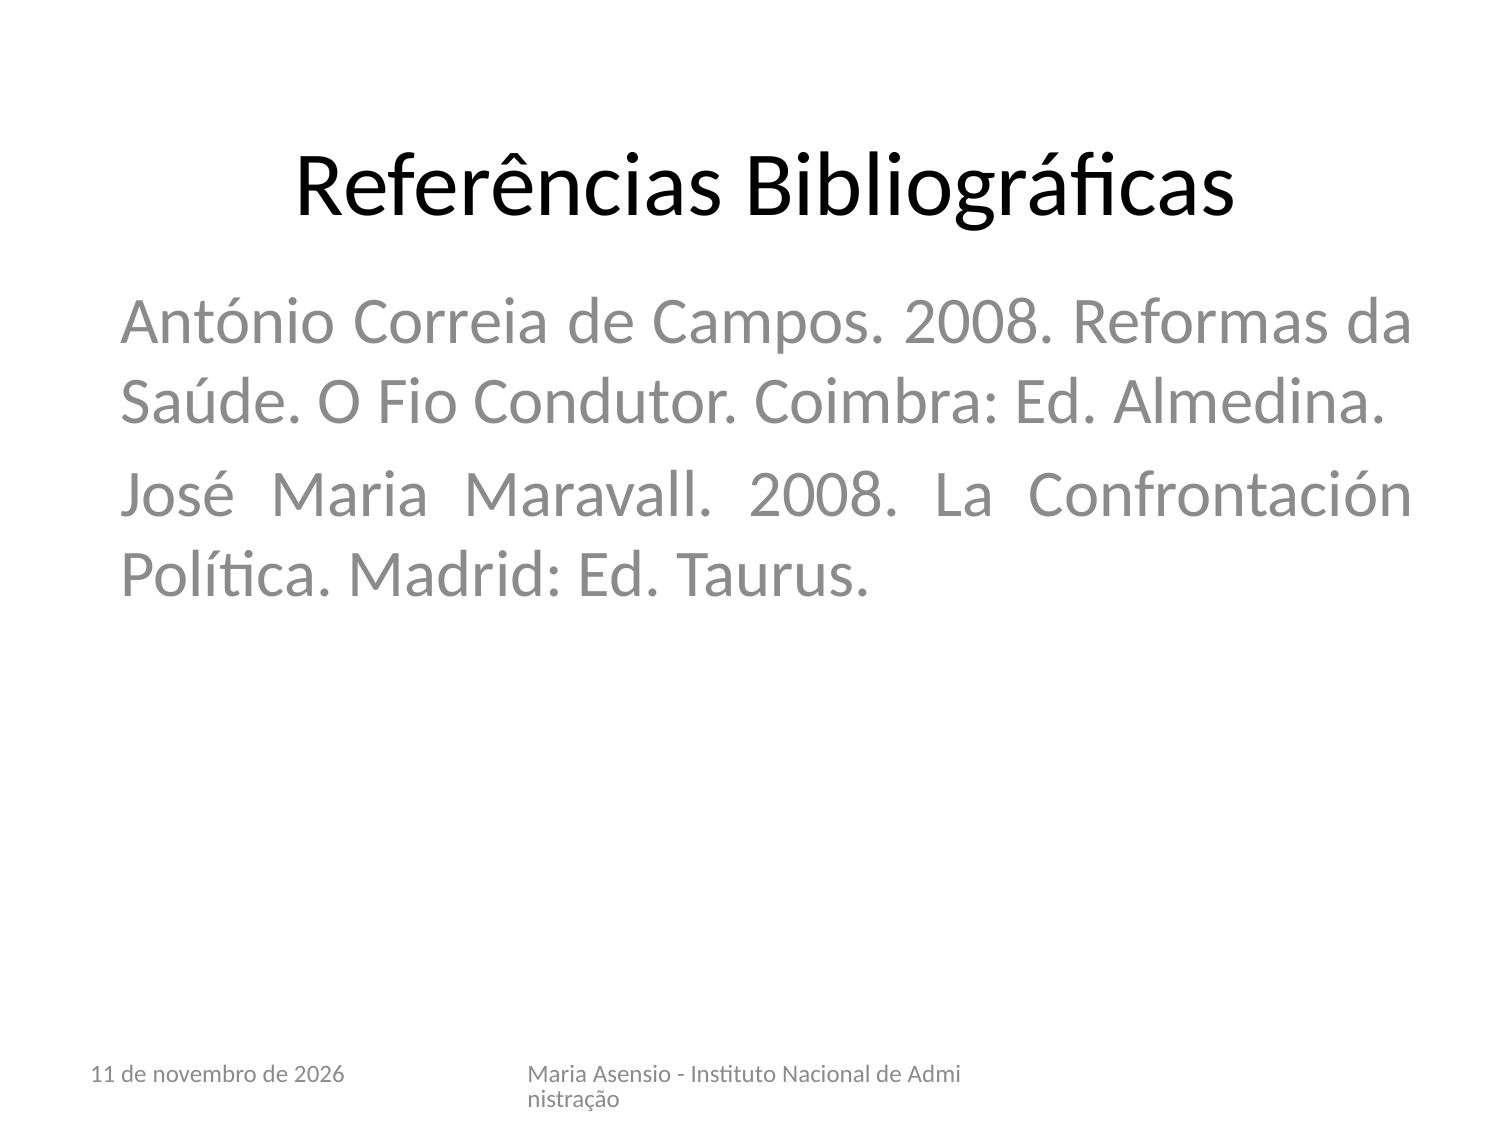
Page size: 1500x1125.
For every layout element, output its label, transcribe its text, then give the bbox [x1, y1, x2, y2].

footer Maria Asensio - Instituto Nacional de Administração [512, 1042, 988, 1103]
subtitle António Correia de Campos. 2008. Reformas da Saúde. O Fio Condutor. Coimbra: Ed. Almedina. José Maria Maravall. 2008. La Confrontación Política. Madrid: Ed. Taurus. [105, 269, 1430, 925]
title Referências Bibliográficas [128, 58, 1404, 269]
slide_number 21 de Maio de 2010 [75, 1042, 425, 1103]
